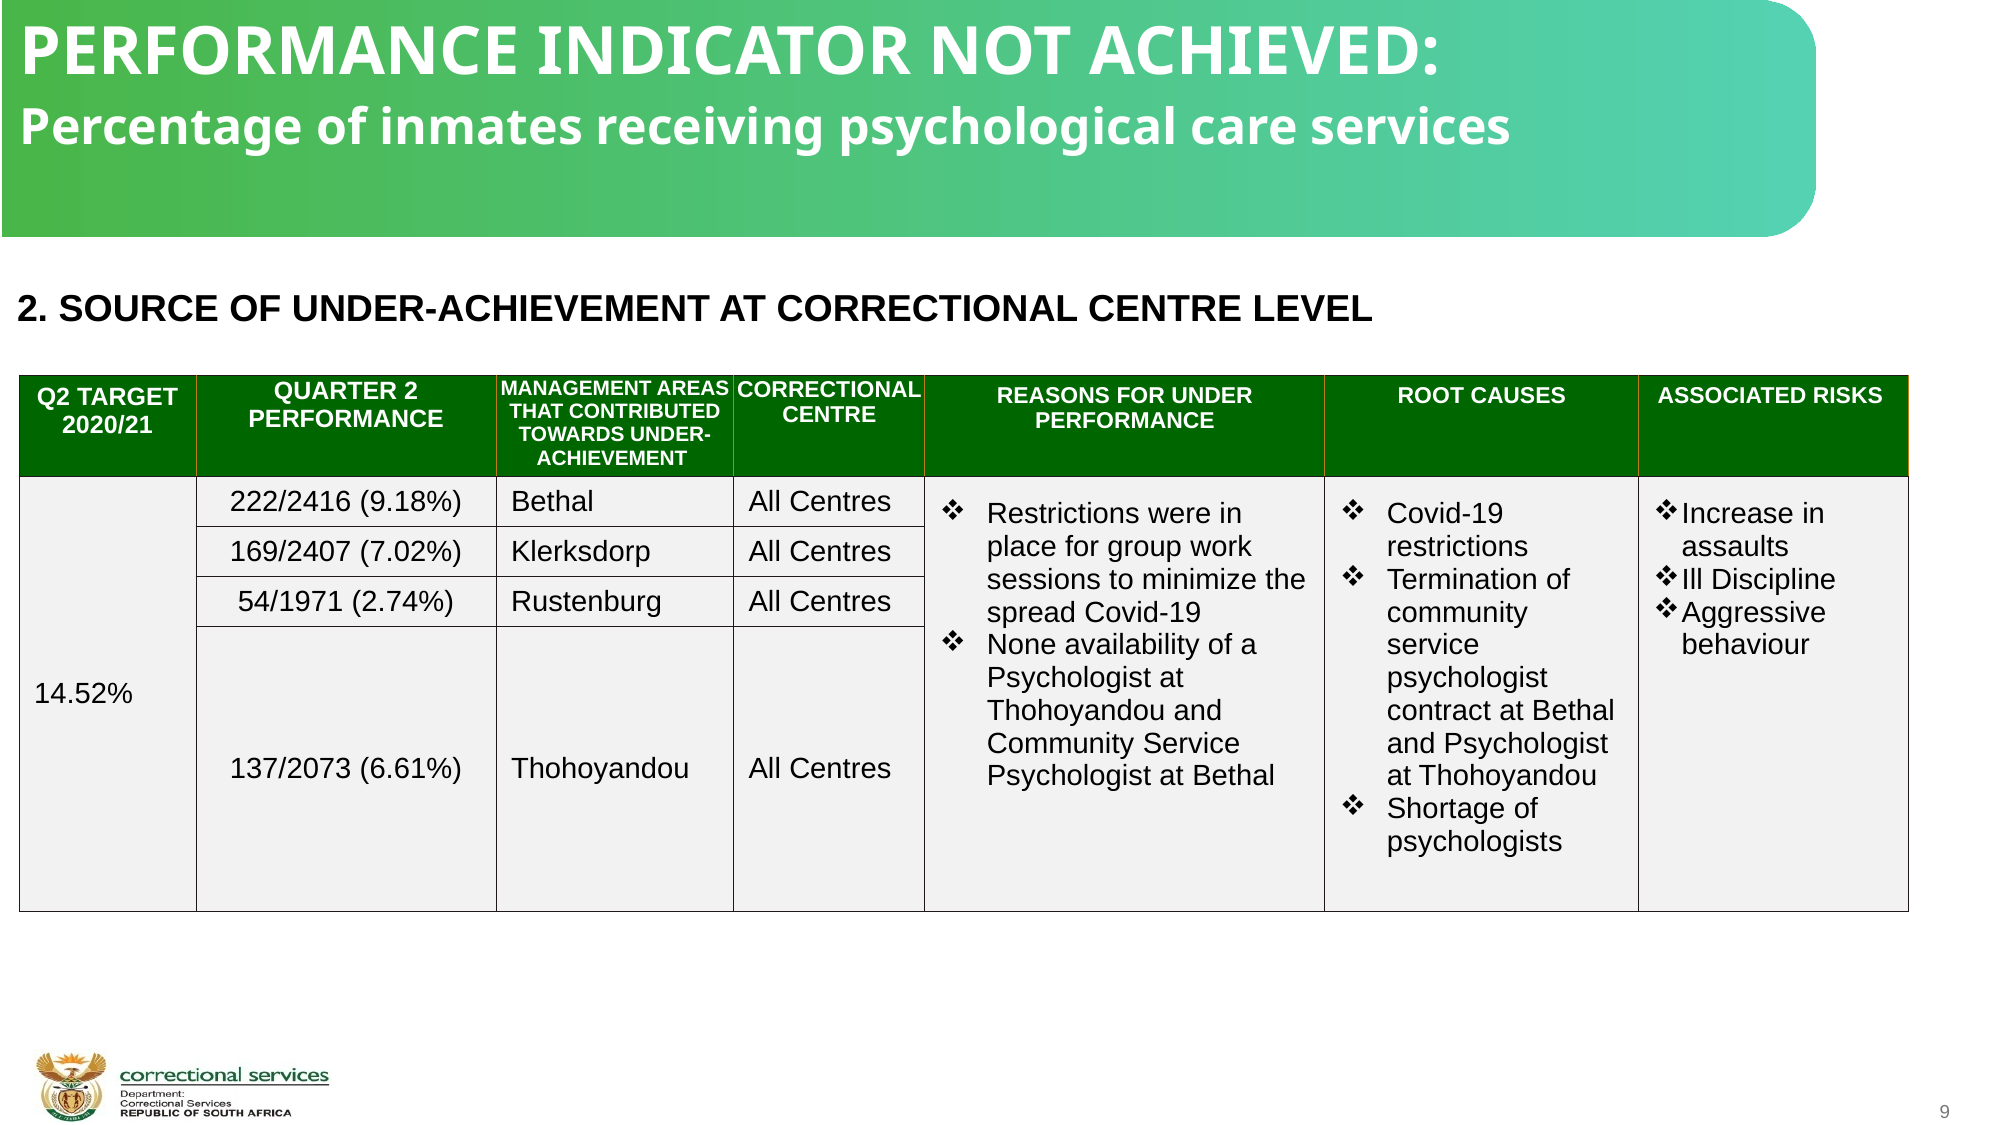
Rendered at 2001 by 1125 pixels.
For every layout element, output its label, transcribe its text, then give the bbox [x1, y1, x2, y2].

table_header ASSOCIATED RISKS [1639, 376, 1908, 476]
table_cell Rustenburg [497, 577, 733, 626]
picture [33, 1049, 332, 1123]
table_cell Klerksdorp [497, 527, 733, 576]
table_header CORRECTIONAL CENTRE [734, 376, 924, 476]
table_cell Increase in assaults Ill Discipline Aggressive behaviour [1639, 477, 1908, 911]
table_cell All Centres [734, 527, 924, 576]
text_box [2, 0, 1816, 237]
table_cell 14.52% [20, 477, 196, 911]
table_header Q2 TARGET 2020/21 [20, 376, 196, 476]
table_header QUARTER 2 PERFORMANCE [197, 376, 496, 476]
table_cell 222/2416 (9.18%) [197, 477, 496, 526]
table_cell 137/2073 (6.61%) [197, 627, 496, 911]
table_cell Covid-19 restrictions Termination of community service psychologist contract at Bethal and Psychologist at Thohoyandou Shortage of psychologists [1325, 477, 1638, 911]
table_header MANAGEMENT AREAS THAT CONTRIBUTED TOWARDS UNDER-ACHIEVEMENT [497, 376, 733, 476]
table_cell Thohoyandou [497, 627, 733, 911]
table_cell 169/2407 (7.02%) [197, 527, 496, 576]
table_header REASONS FOR UNDER PERFORMANCE [925, 376, 1324, 476]
table_cell All Centres [734, 577, 924, 626]
table_header ROOT CAUSES [1325, 376, 1638, 476]
table_cell All Centres [734, 477, 924, 526]
text_box 2. SOURCE OF UNDER-ACHIEVEMENT AT CORRECTIONAL CENTRE LEVEL [0, 276, 1450, 337]
table_cell All Centres [734, 627, 924, 911]
table_cell Restrictions were in place for group work sessions to minimize the spread Covid-19 None availability of a Psychologist at Thohoyandou and Community Service Psychologist at Bethal [925, 477, 1324, 911]
table_cell Bethal [497, 477, 733, 526]
table_cell 54/1971 (2.74%) [197, 577, 496, 626]
text_box PERFORMANCE INDICATOR NOT ACHIEVED: Percentage of inmates receiving psychological care services [4, 9, 1803, 96]
